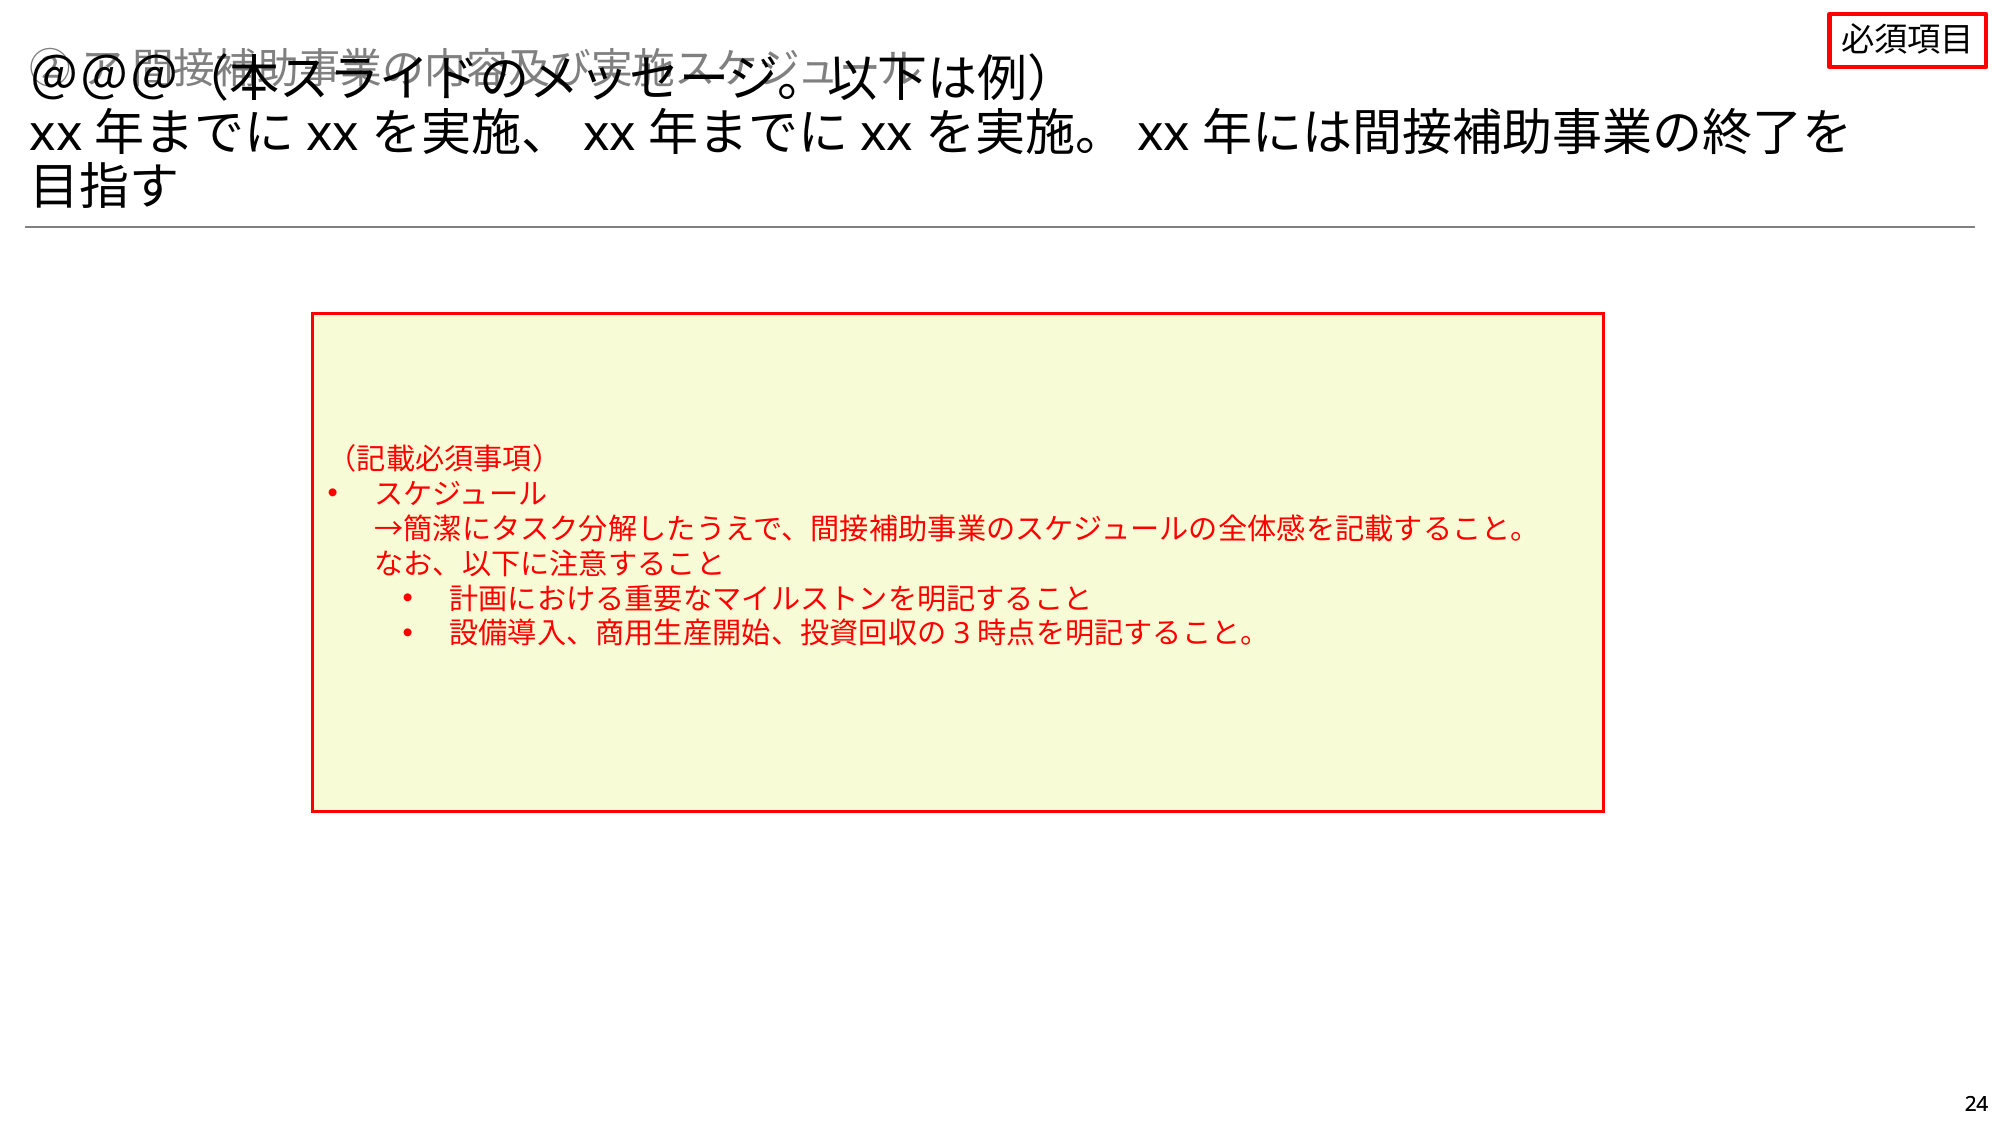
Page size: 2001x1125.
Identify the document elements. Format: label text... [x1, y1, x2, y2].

text_box 必須項目 [1829, 13, 1986, 68]
text_box （記載必須事項） スケジュール →簡潔にタスク分解したうえで、間接補助事業のスケジュールの全体感を記載すること。 なお、以下に注意すること 計画における重要なマイルストンを明記すること 設備導入、商用生産開始、投資回収の3時点を明記すること。 [311, 312, 1605, 813]
text_box ②ア 間接補助事業の内容及び実施スケジュール [29, 47, 1802, 53]
text_box ＠＠＠（本スライドのメッセージ。以下は例） xx年までにxxを実施、xx年までにxxを実施。xx年には間接補助事業の終了を目指す [29, 53, 1875, 216]
